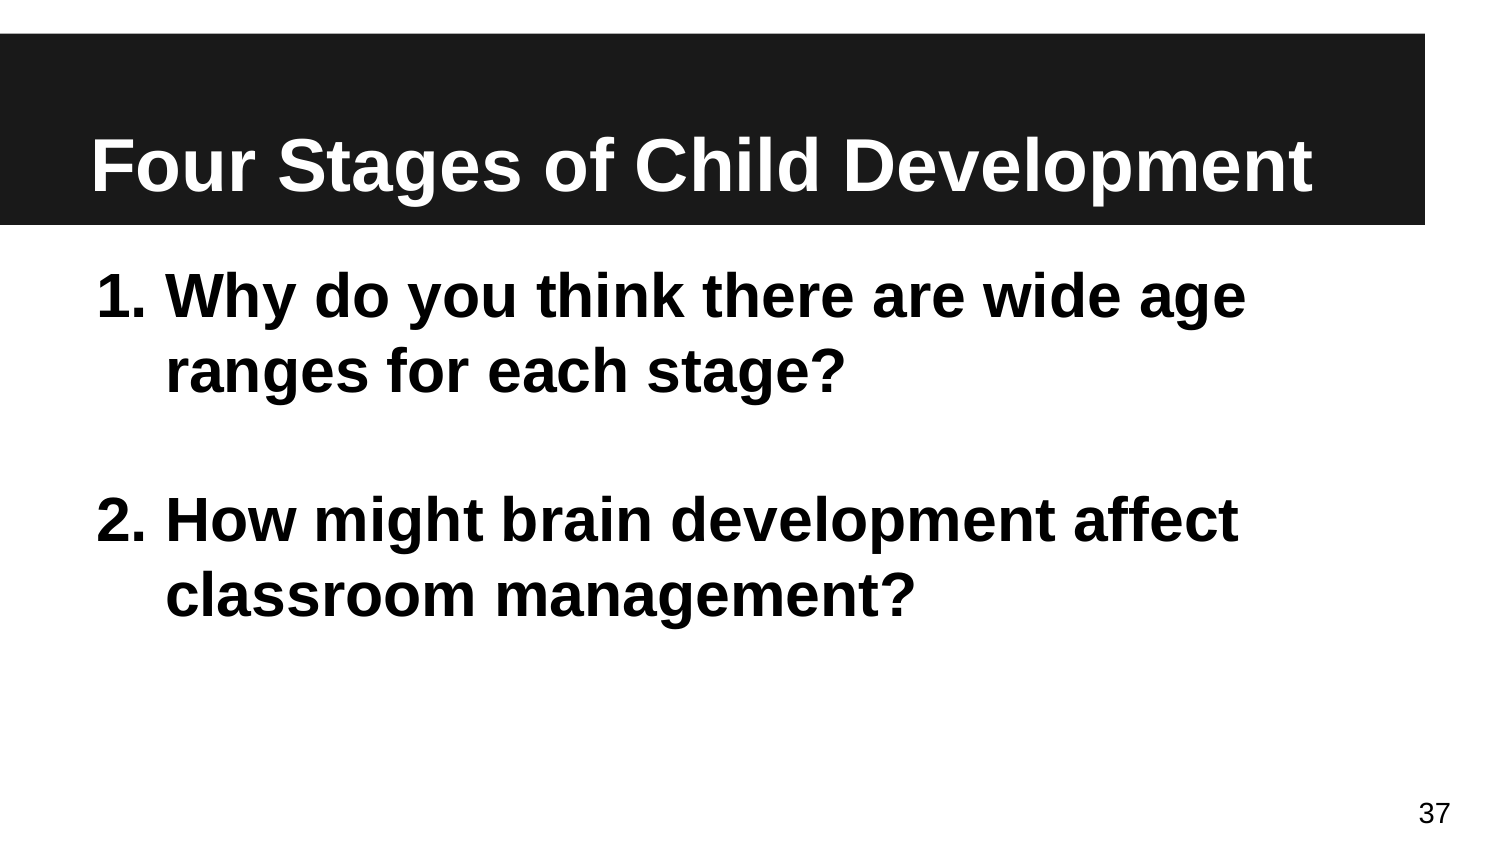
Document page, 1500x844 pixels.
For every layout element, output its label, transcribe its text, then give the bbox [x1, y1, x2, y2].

list Why do you think there are wide age ranges for each stage? How might brain development affect classroom management? [75, 239, 1425, 808]
title Four Stages of Child Development [75, 33, 1425, 221]
slide_number 37 [1403, 779, 1494, 844]
